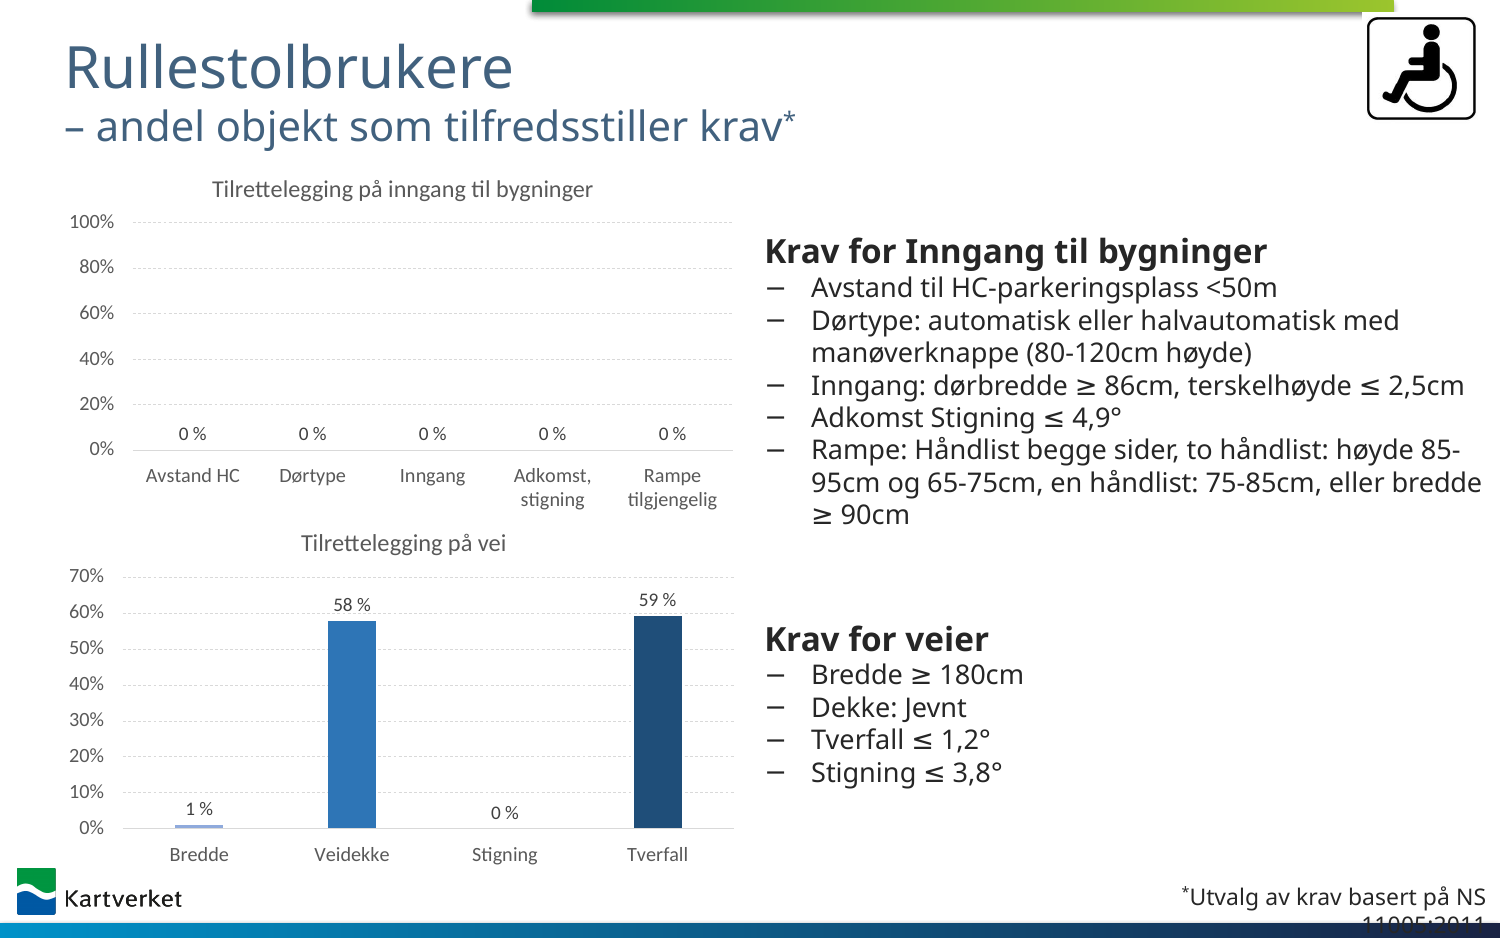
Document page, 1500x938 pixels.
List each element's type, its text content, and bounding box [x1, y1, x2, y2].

text_box Rullestolbrukere – andel objekt som tilfredsstiller krav* [49, 25, 1431, 158]
text_box Krav for Inngang til bygninger Avstand til HC-parkeringsplass <50m Dørtype: automatisk eller halvautomatisk med manøverknappe (80-120cm høyde) Inngang: dørbredde ≥ 86cm, terskelhøyde ≤ 2,5cm Adkomst Stigning ≤ 4,9° Rampe: Håndlist begge sider, to håndlist: høyde 85-95cm og 65-75cm, en håndlist: 75-85cm, eller bredde ≥ 90cm [749, 223, 1500, 538]
picture [62, 166, 744, 519]
text_box *Utvalg av krav basert på NS 11005:2011 [1068, 873, 1500, 938]
text_box Krav for veier Bredde ≥ 180cm Dekke: Jevnt Tverfall ≤ 1,2° Stigning ≤ 3,8° [749, 610, 1500, 795]
picture [1362, 12, 1481, 126]
picture [62, 520, 746, 874]
